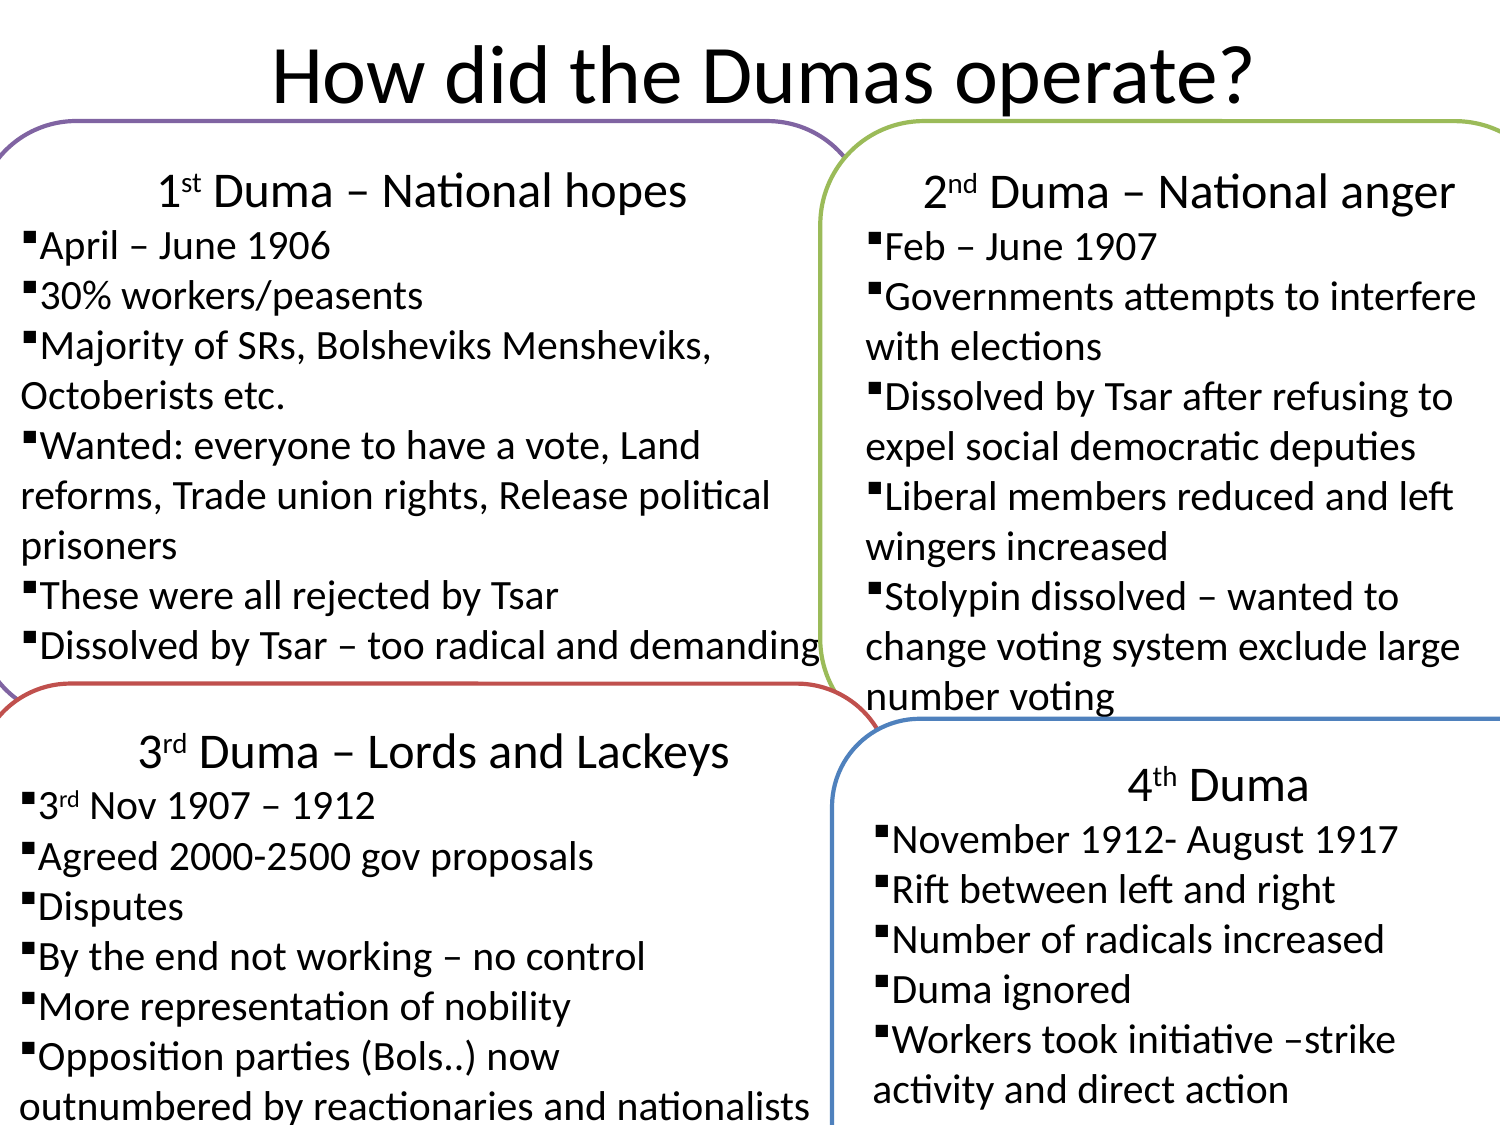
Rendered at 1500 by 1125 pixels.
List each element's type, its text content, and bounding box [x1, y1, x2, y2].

text_box 2nd Duma – National anger Feb – June 1907 Governments attempts to interfere with elections Dissolved by Tsar after refusing to expel social democratic deputies Liberal members reduced and left wingers increased Stolypin dissolved – wanted to change voting system exclude large number voting [818, 118, 1500, 726]
text_box 3rd Duma – Lords and Lackeys 3rd Nov 1907 – 1912 Agreed 2000-2500 gov proposals Disputes By the end not working – no control More representation of nobility Opposition parties (Bols..) now outnumbered by reactionaries and nationalists [0, 681, 878, 1125]
text_box 1st Duma – National hopes April – June 1906 30% workers/peasents Majority of SRs, Bolsheviks Mensheviks, Octoberists etc. Wanted: everyone to have a vote, Land reforms, Trade union rights, Release political prisoners These were all rejected by Tsar Dissolved by Tsar – too radical and demanding [0, 118, 845, 699]
title How did the Dumas operate? [75, 0, 1454, 153]
text_box 4th Duma November 1912- August 1917 Rift between left and right Number of radicals increased Duma ignored Workers took initiative –strike activity and direct action [829, 716, 1500, 1125]
